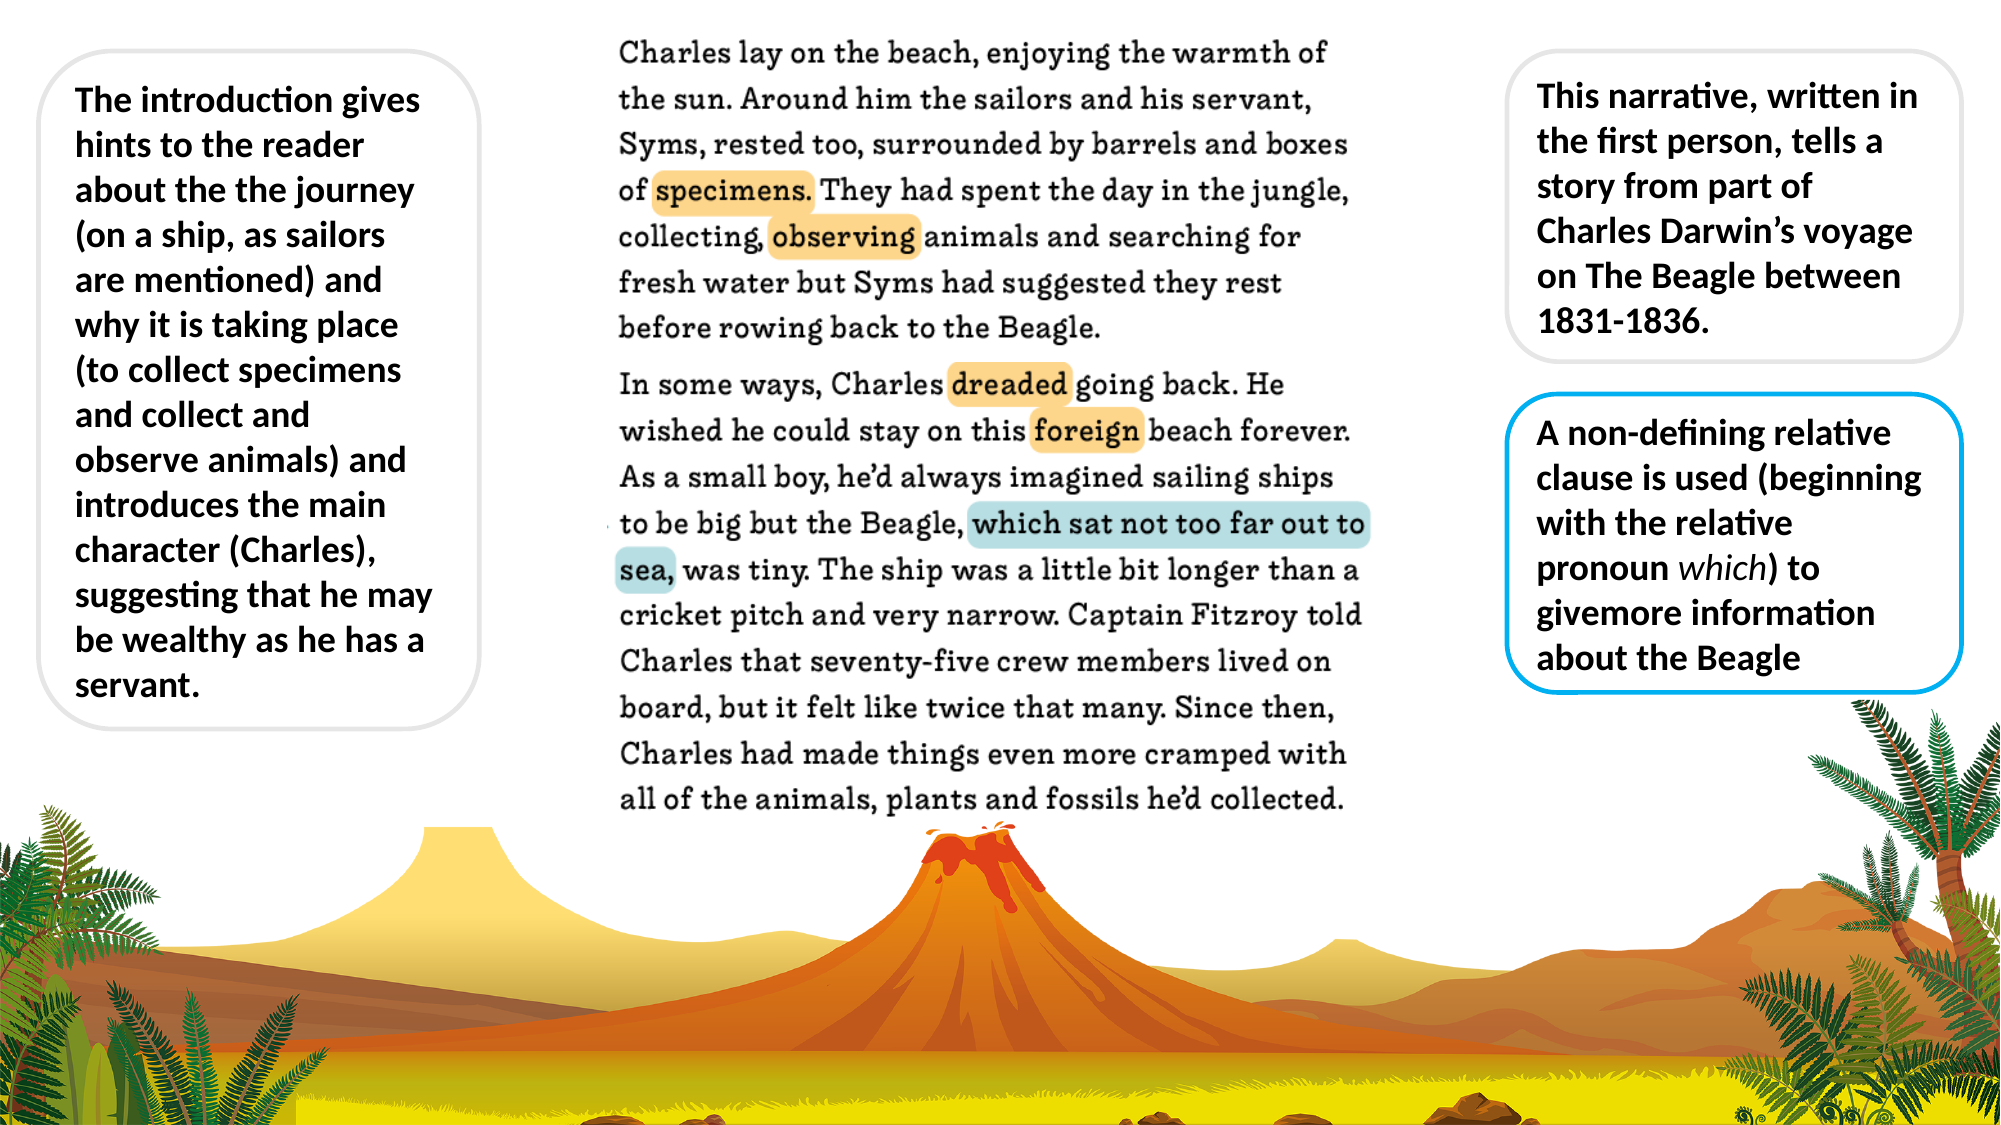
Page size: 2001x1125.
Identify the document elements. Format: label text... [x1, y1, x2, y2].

picture [0, 19, 2000, 1125]
text_box This narrative, written in the first person, tells a story from part of Charles Darwin’s voyage on The Beagle between 1831-1836. [1505, 49, 1963, 363]
text_box The introduction gives hints to the reader about the the journey (on a ship, as sailors are mentioned) and why it is taking place (to collect specimens and collect and observe animals) and introduces the main character (Charles), suggesting that he may be wealthy as he has a servant. [37, 49, 481, 396]
picture [1510, 397, 1958, 689]
